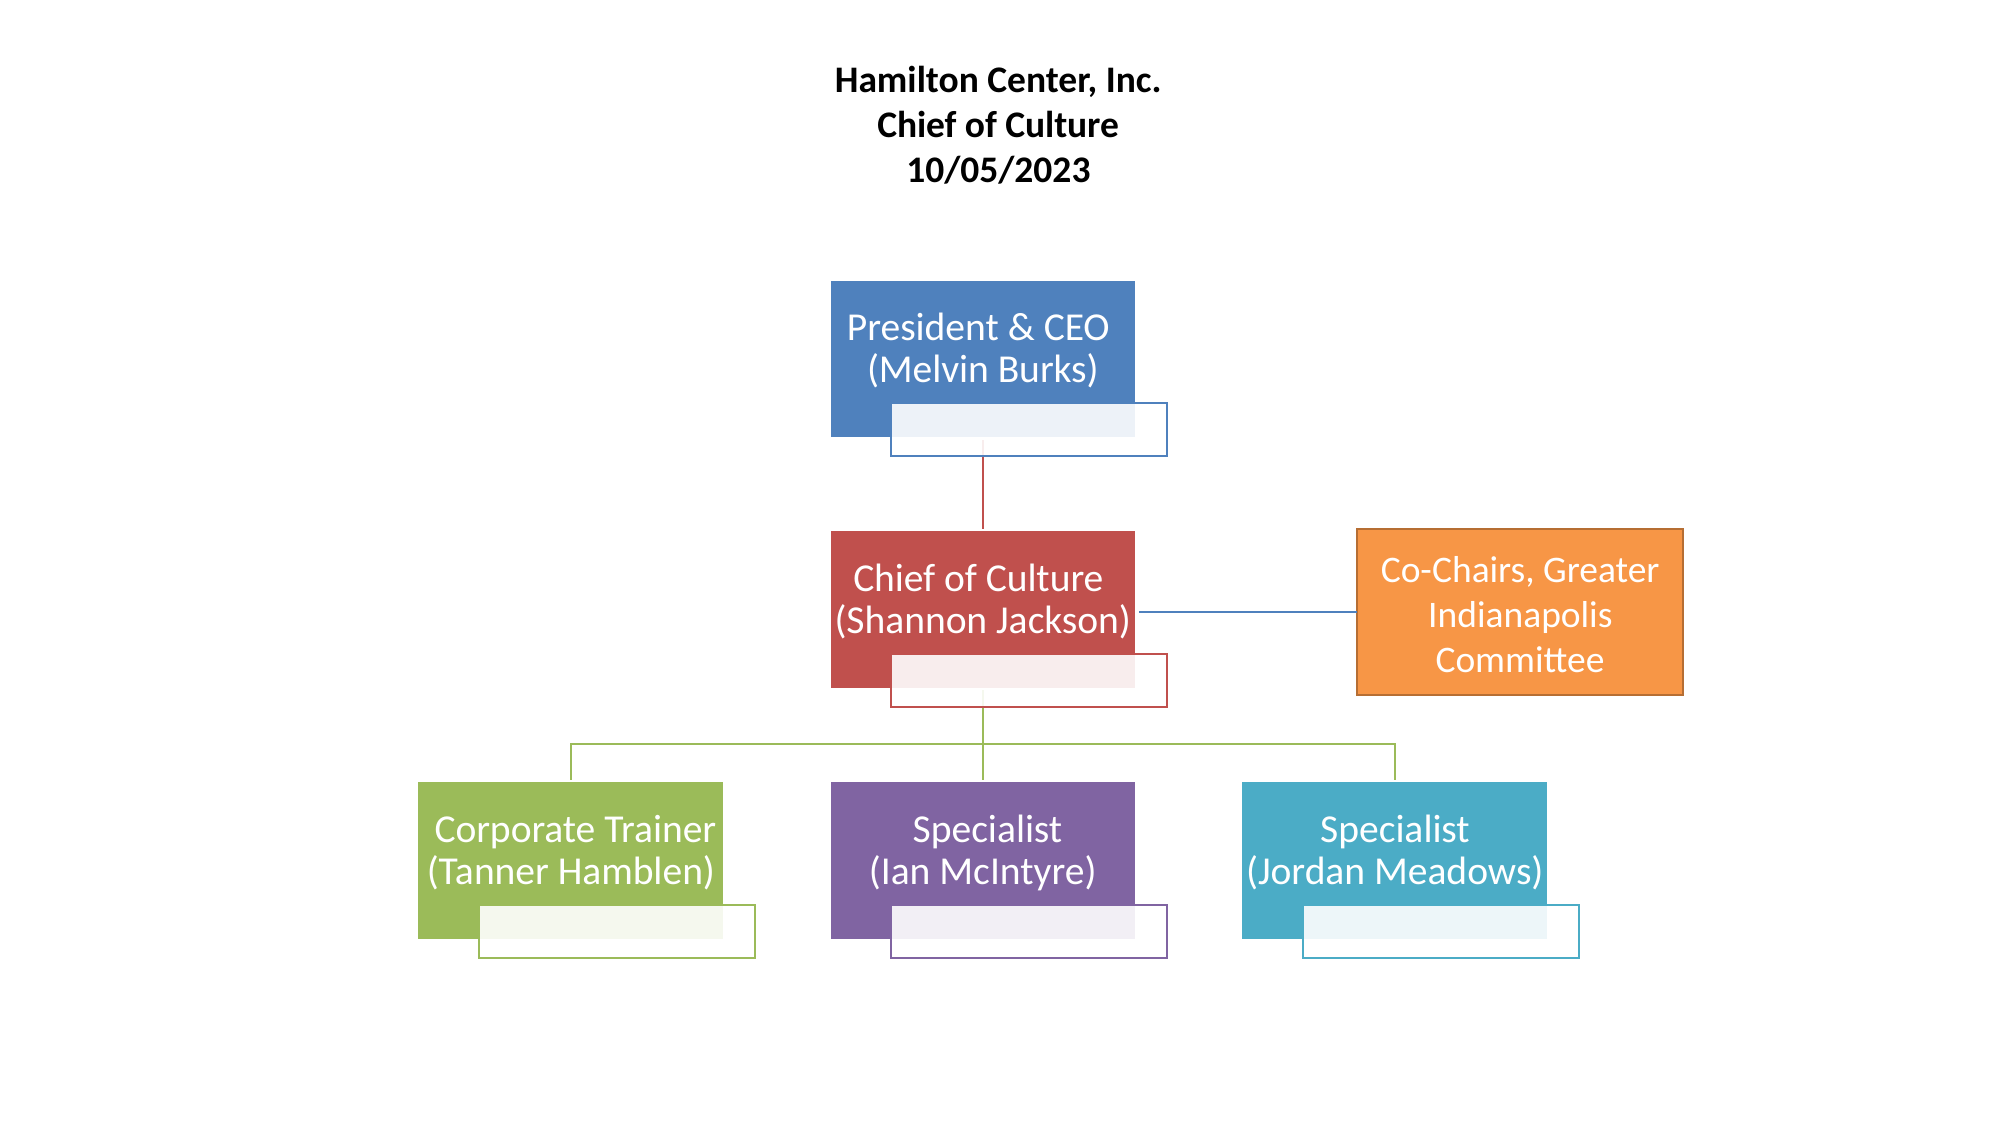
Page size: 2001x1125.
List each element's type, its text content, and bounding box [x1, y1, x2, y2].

text_box Hamilton Center, Inc. Chief of Culture 10/05/2023 [819, 48, 1177, 198]
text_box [211, 279, 1785, 958]
